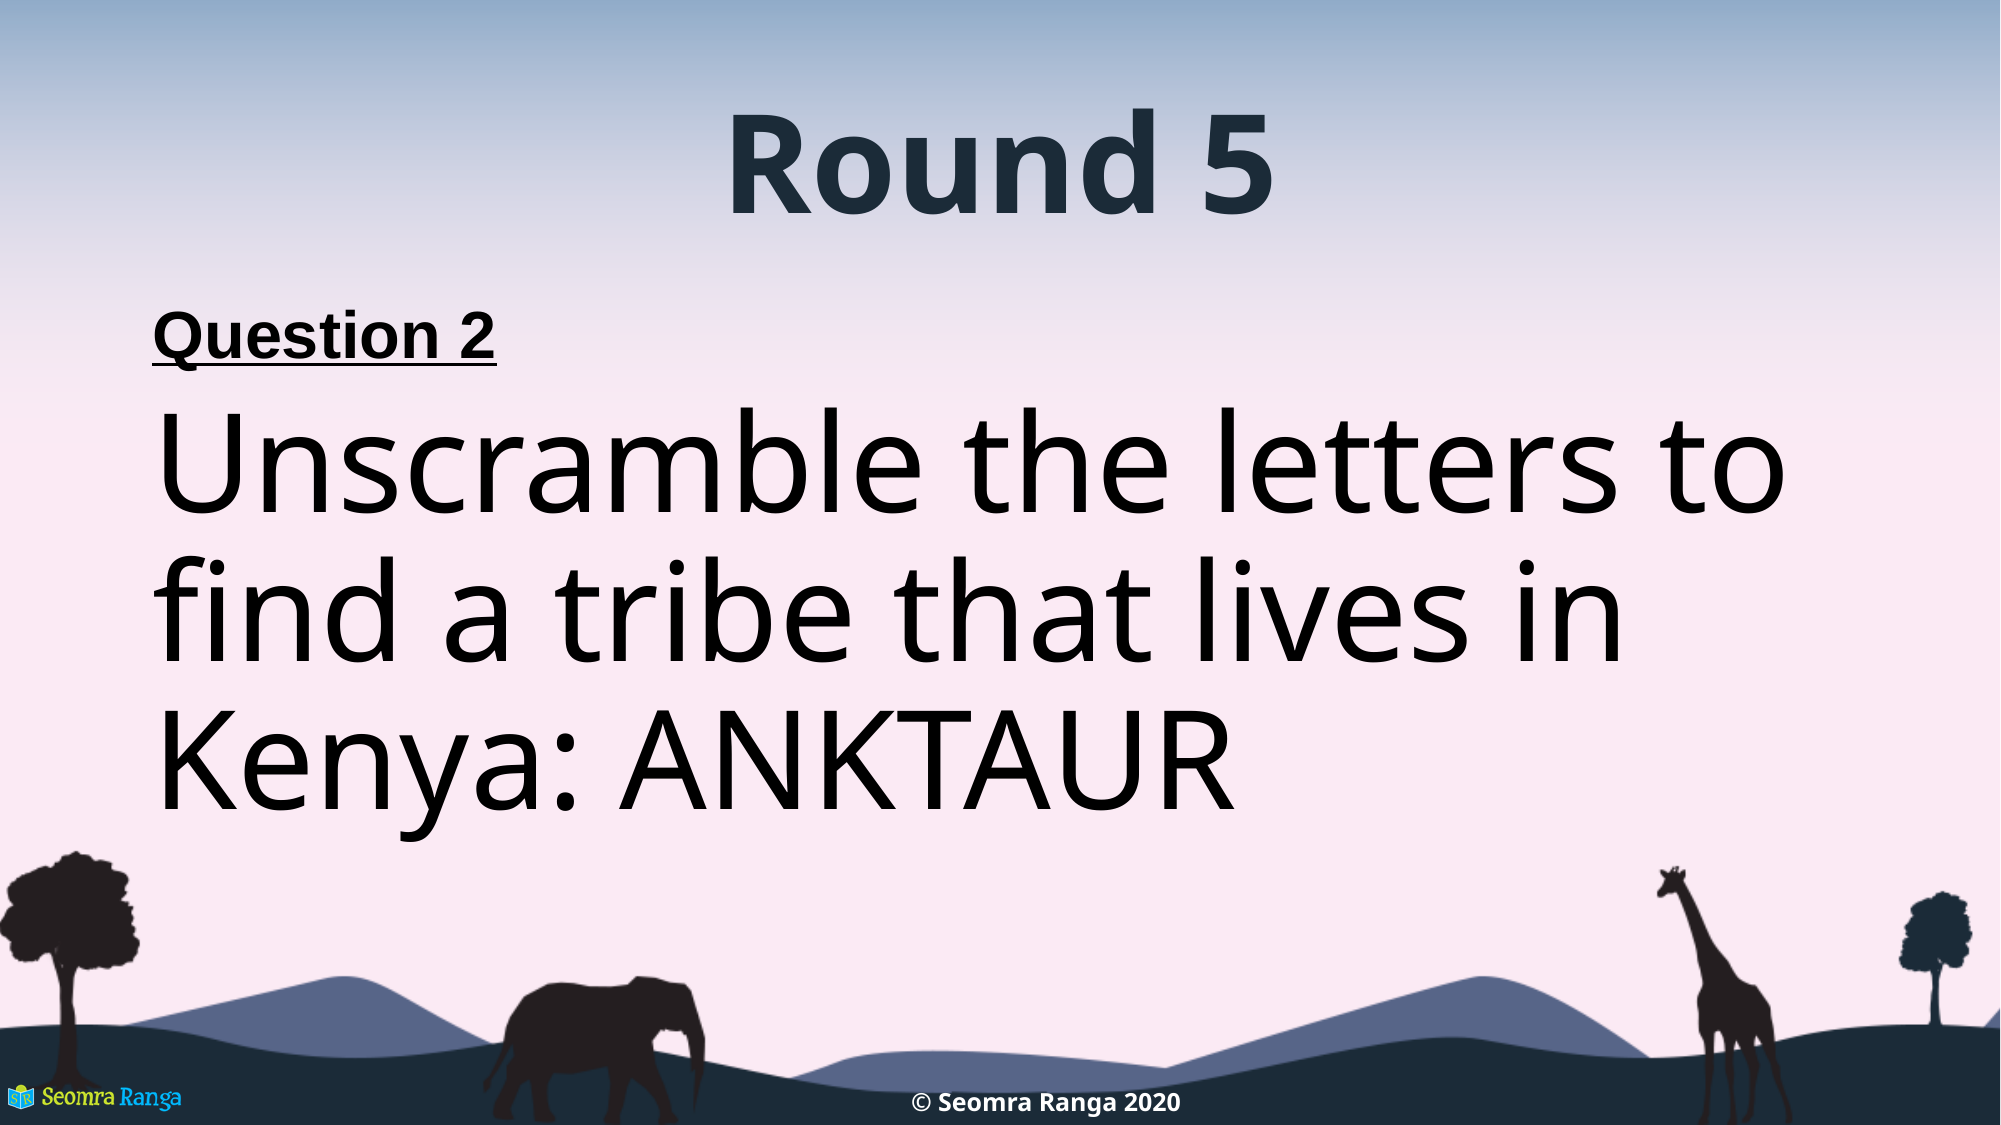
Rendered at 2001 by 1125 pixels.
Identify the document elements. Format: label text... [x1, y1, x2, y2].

picture [0, 0, 2001, 1125]
title Round 5 [137, 59, 1863, 278]
list Question 2 Unscramble the letters to find a tribe that lives in Kenya: ANKTAUR [137, 293, 1863, 1014]
text_box © Seomra Ranga 2020 www.seomraranga.com [762, 1079, 1330, 1125]
